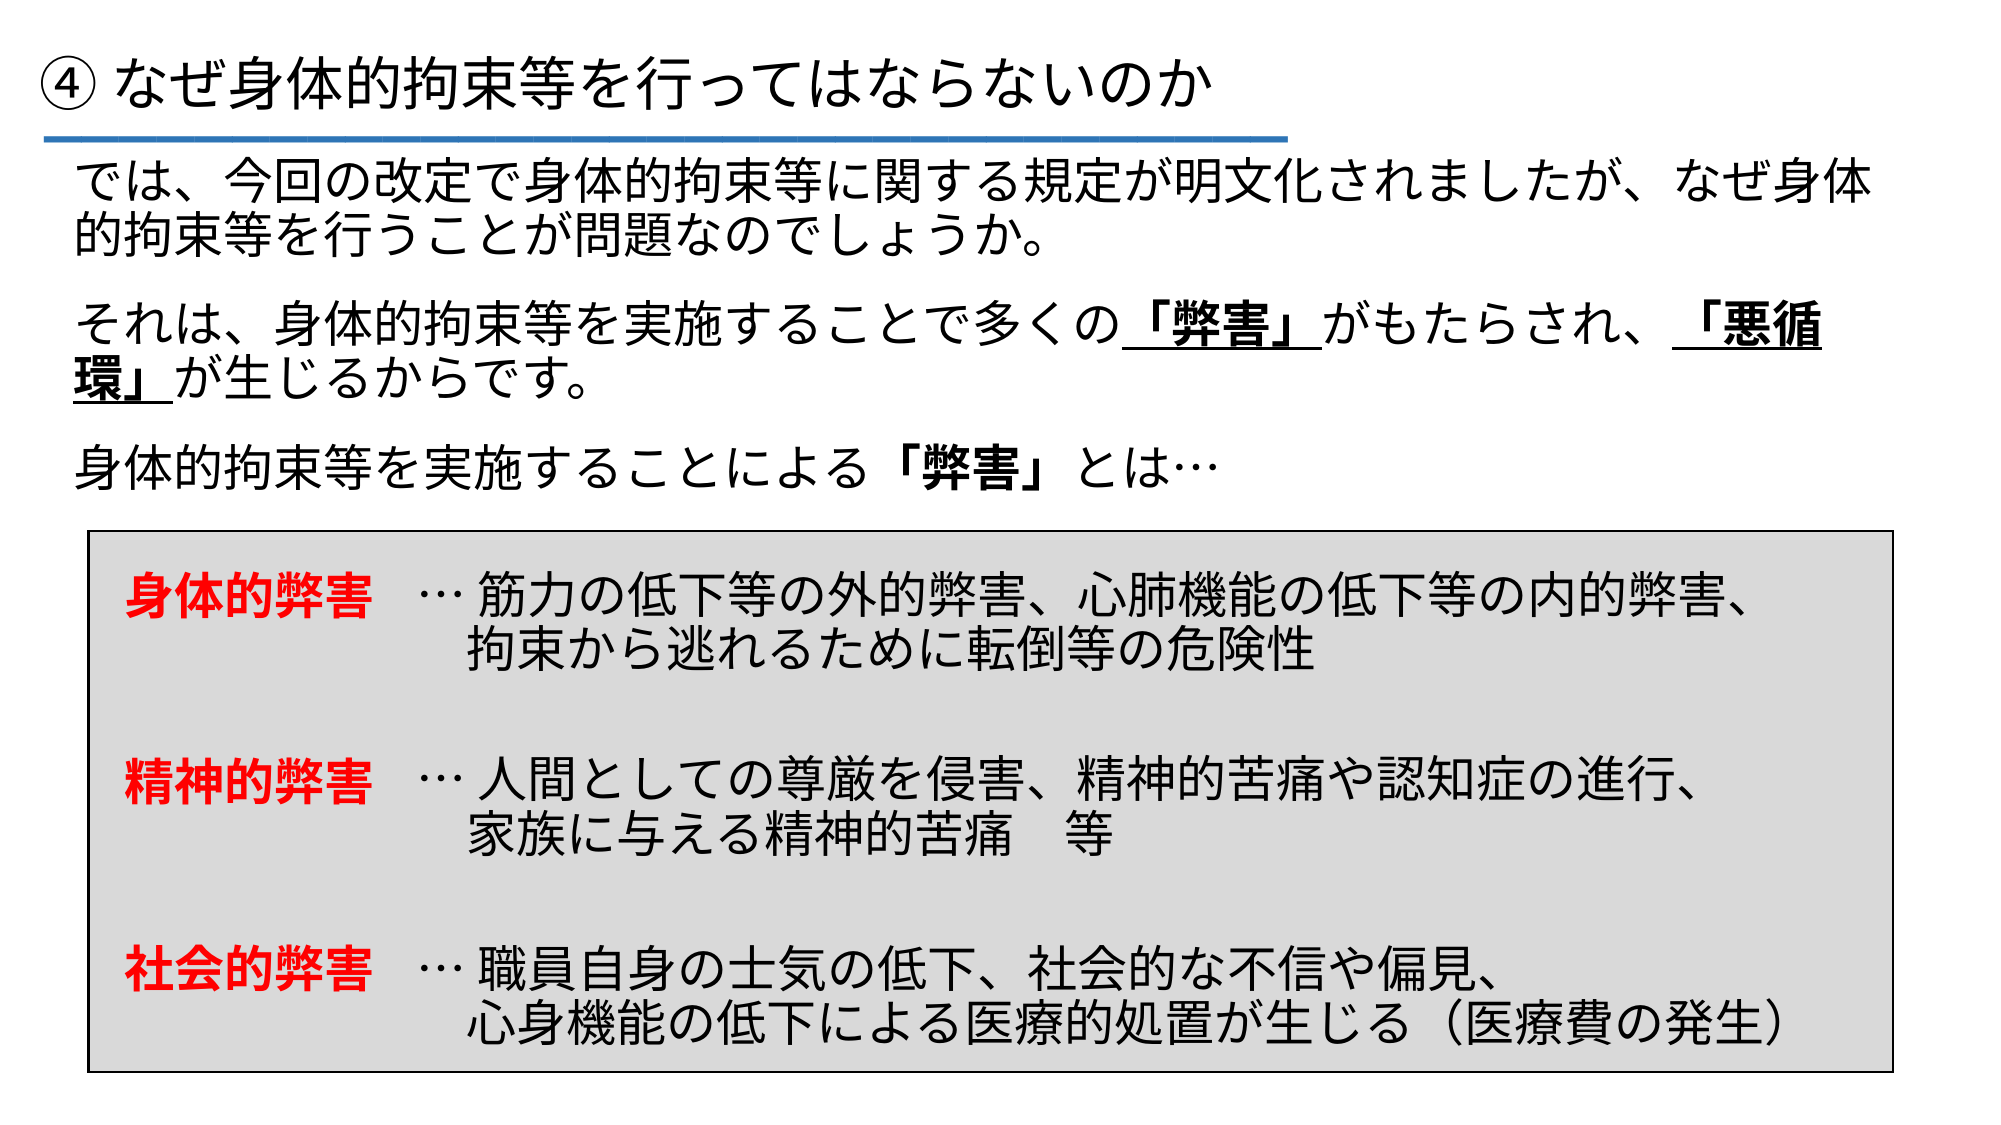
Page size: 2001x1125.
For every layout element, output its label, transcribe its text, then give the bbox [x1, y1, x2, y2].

text_box …筋力の低下等の外的弊害、心肺機能の低下等の内的弊害、 拘束から逃れるために転倒等の危険性 [401, 562, 1827, 699]
text_box 身体的拘束等を実施することによる「弊害」とは… [58, 435, 1245, 532]
text_box 身体的弊害 [109, 563, 401, 648]
text_box 精神的弊害 [109, 750, 401, 835]
text_box では、今回の改定で身体的拘束等に関する規定が明文化されましたが、なぜ身体的拘束等を行うことが問題なのでしょうか。 [58, 148, 1893, 282]
text_box [87, 530, 1894, 1073]
text_box …人間としての尊厳を侵害、精神的苦痛や認知症の進行、 家族に与える精神的苦痛 等 [401, 747, 1827, 883]
text_box ④なぜ身体的拘束等を行ってはならないのか [24, 47, 1373, 138]
text_box それは、身体的拘束等を実施することで多くの「弊害」がもたらされ、「悪循環」が生じるからです。 [58, 292, 1893, 425]
text_box …職員自身の士気の低下、社会的な不信や偏見、 心身機能の低下による医療的処置が生じる（医療費の発生） [401, 936, 1852, 1073]
text_box 社会的弊害 [109, 936, 401, 1022]
text_box _________________________________ [29, 25, 1567, 172]
